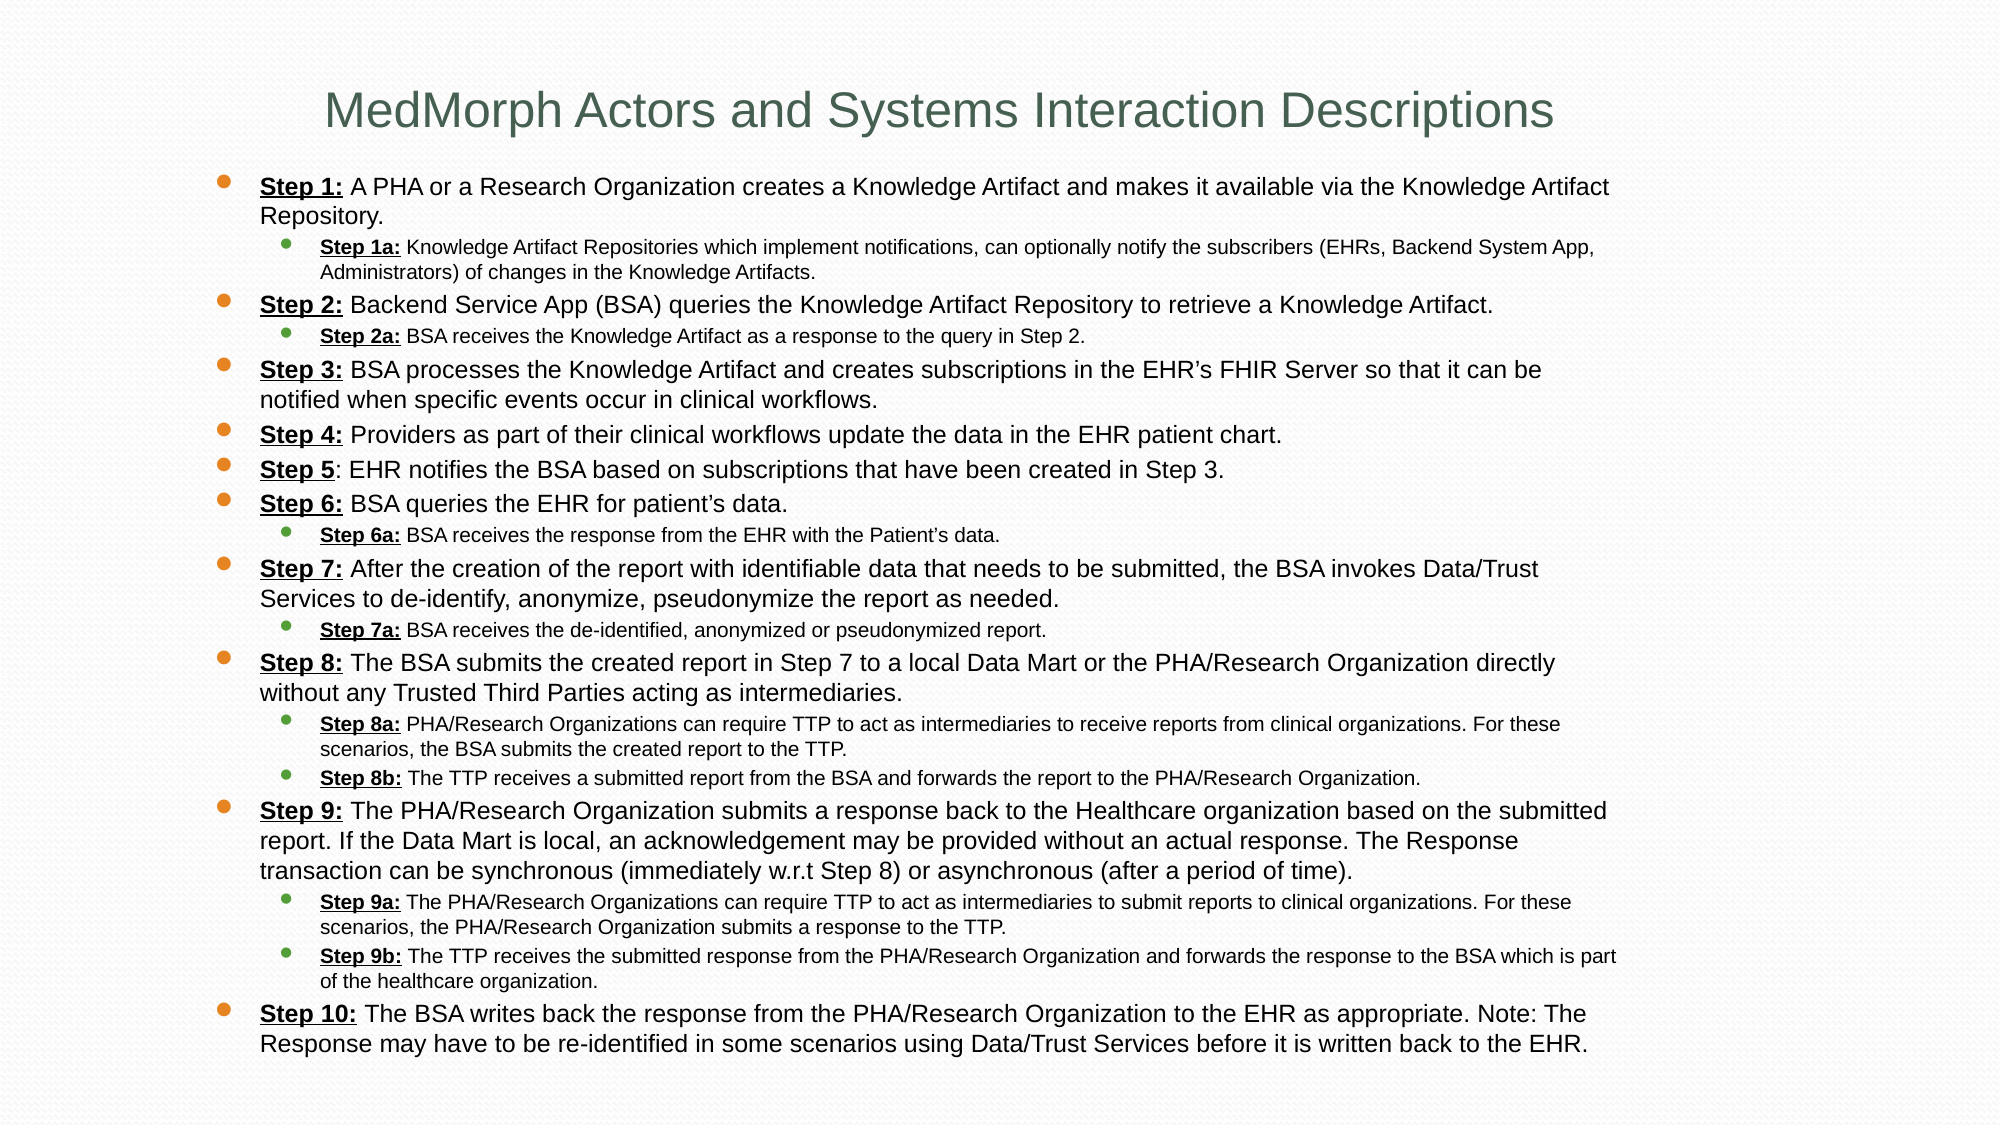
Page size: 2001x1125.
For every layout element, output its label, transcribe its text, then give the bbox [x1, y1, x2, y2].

title MedMorph Actors and Systems Interaction Descriptions [323, 49, 1675, 138]
list Step 1: A PHA or a Research Organization creates a Knowledge Artifact and makes it available via the Knowledge Artifact Repository. Step 1a: Knowledge Artifact Repositories which implement notifications, can optionally notify the subscribers (EHRs, Backend System App, Administrators) of changes in the Knowledge Artifacts. Step 2: Backend Service App (BSA) queries the Knowledge Artifact Repository to retrieve a Knowledge Artifact. Step 2a: BSA receives the Knowledge Artifact as a response to the query in Step 2. Step 3: BSA processes the Knowledge Artifact and creates subscriptions in the EHR’s FHIR Server so that it can be notified when specific events occur in clinical workflows. Step 4: Providers as part of their clinical workflows update the data in the EHR patient chart. Step 5: EHR notifies the BSA based on subscriptions that have been created in Step 3. Step 6: BSA queries the EHR for patient’s data. Step 6a: BSA receives the response from the EHR with the Patient’s data. Step 7: After the creation of the report with identifiable data that needs to be submitted, the BSA invokes Data/Trust Services to de-identify, anonymize, pseudonymize the report as needed. Step 7a: BSA receives the de-identified, anonymized or pseudonymized report. Step 8: The BSA submits the created report in Step 7 to a local Data Mart or the PHA/Research Organization directly without any Trusted Third Parties acting as intermediaries. Step 8a: PHA/Research Organizations can require TTP to act as intermediaries to receive reports from clinical organizations. For these scenarios, the BSA submits the created report to the TTP. Step 8b: The TTP receives a submitted report from the BSA and forwards the report to the PHA/Research Organization. Step 9: The PHA/Research Organization submits a response back to the Healthcare organization based on the submitted report. If the Data Mart is local, an acknowledgement may be provided without an actual response. The Response transaction can be synchronous (immediately w.r.t Step 8) or asynchronous (after a period of time). Step 9a: The PHA/Research Organizations can require TTP to act as intermediaries to submit reports to clinical organizations. For these scenarios, the PHA/Research Organization submits a response to the TTP. Step 9b: The TTP receives the submitted response from the PHA/Research Organization and forwards the response to the BSA which is part of the healthcare organization. Step 10: The BSA writes back the response from the PHA/Research Organization to the EHR as appropriate. Note: The Response may have to be re-identified in some scenarios using Data/Trust Services before it is written back to the EHR. [199, 162, 1638, 883]
